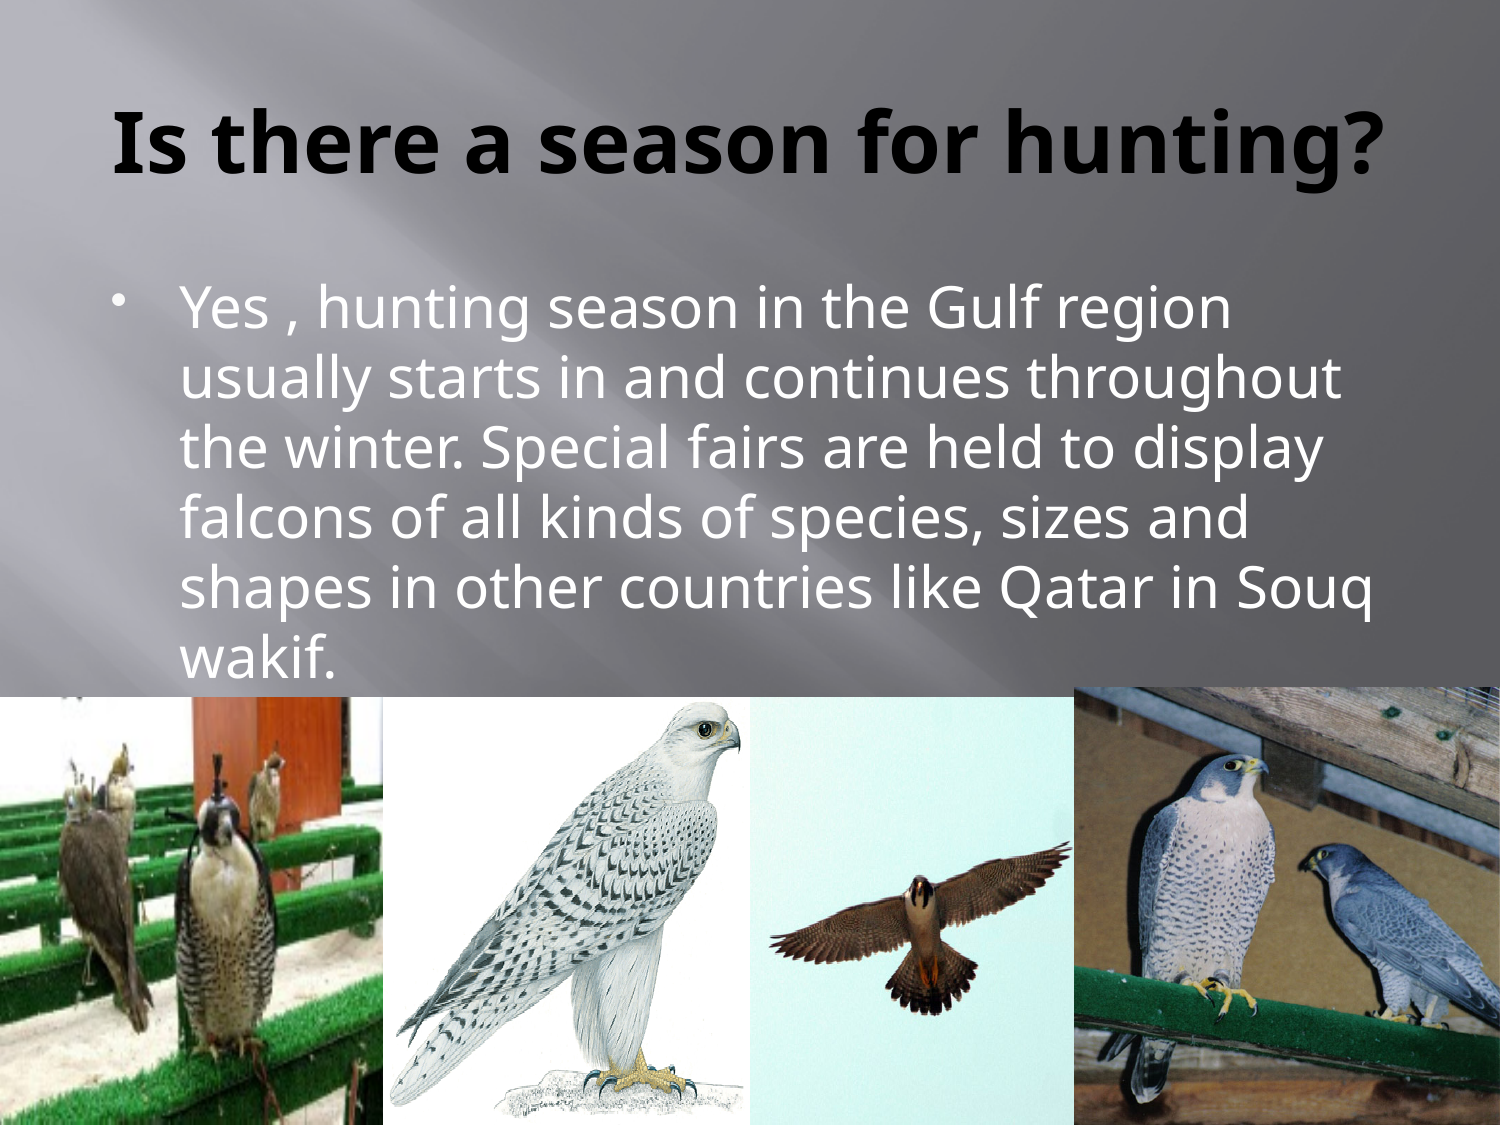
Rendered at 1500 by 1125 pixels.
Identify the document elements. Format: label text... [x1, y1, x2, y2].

list Yes , hunting season in the Gulf region usually starts in and continues throughout the winter. Special fairs are held to display falcons of all kinds of species, sizes and shapes in other countries like Qatar in Souq wakif. [75, 262, 1425, 697]
picture [0, 687, 1500, 1125]
title Is there a season for hunting? [75, 45, 1425, 233]
